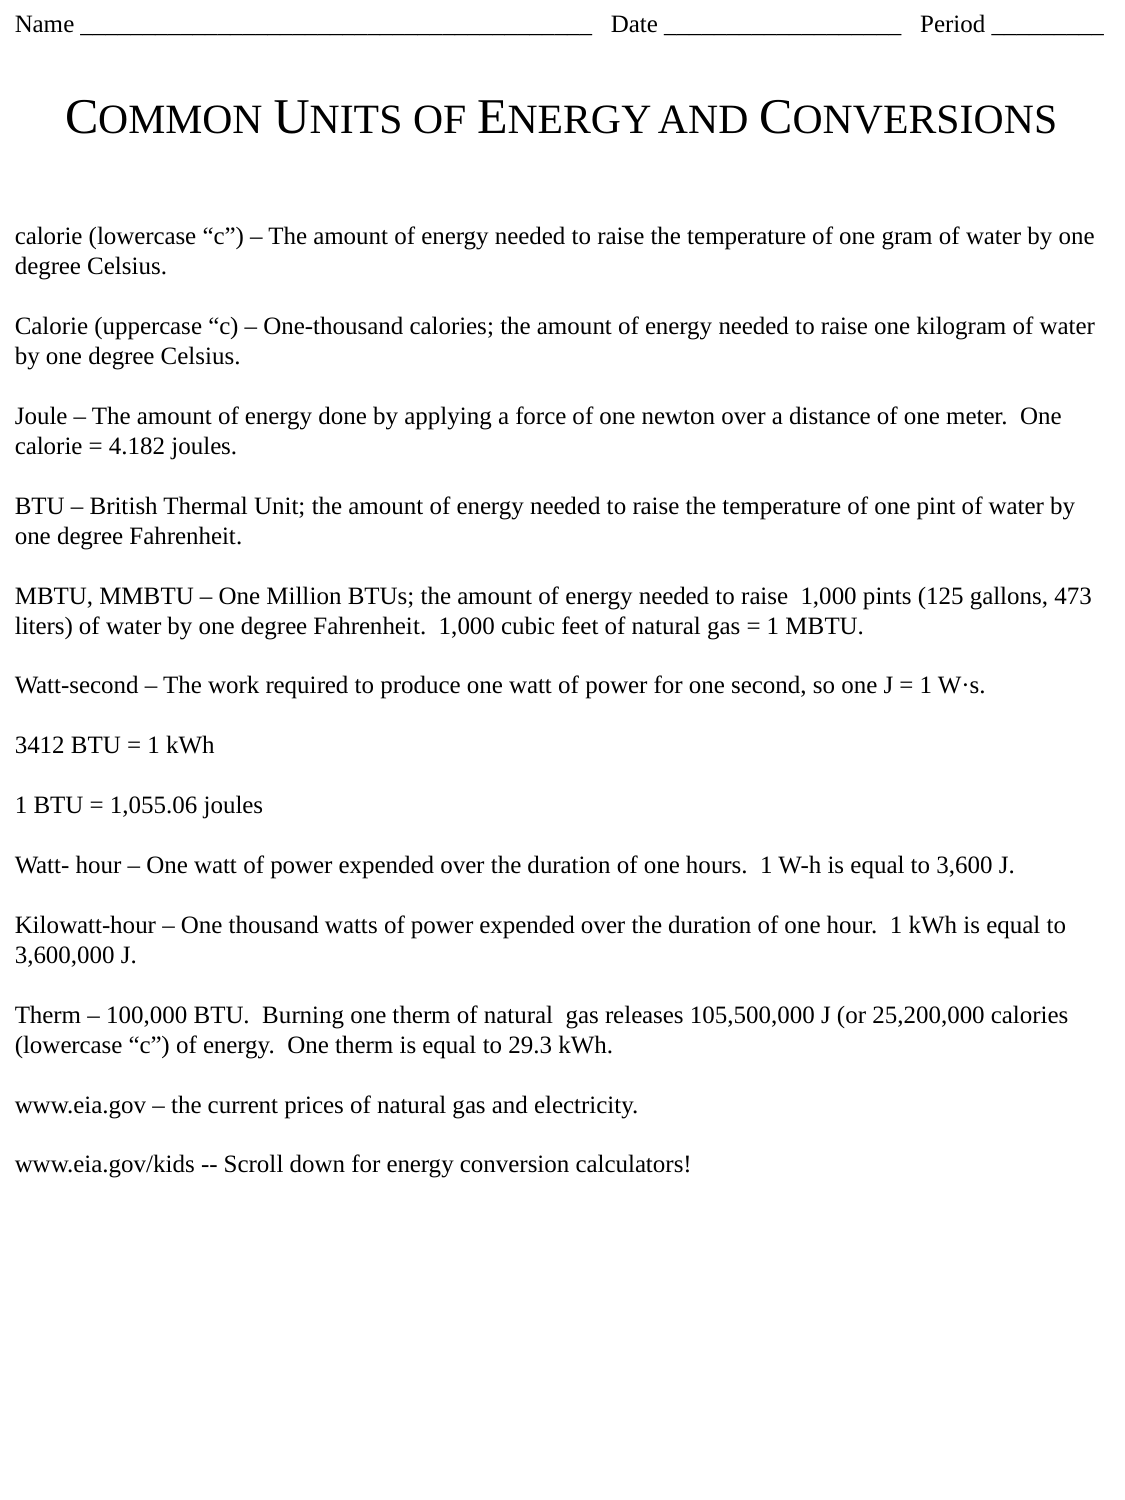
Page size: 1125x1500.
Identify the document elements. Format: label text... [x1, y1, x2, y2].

text_box COMMON UNITS OF ENERGY AND CONVERSIONS [50, 76, 1073, 152]
text_box calorie (lowercase “c”) – The amount of energy needed to raise the temperature of one gram of water by one degree Celsius. Calorie (uppercase “c) – One-thousand calories; the amount of energy needed to raise one kilogram of water by one degree Celsius. Joule – The amount of energy done by applying a force of one newton over a distance of one meter. One calorie = 4.182 joules. BTU – British Thermal Unit; the amount of energy needed to raise the temperature of one pint of water by one degree Fahrenheit. MBTU, MMBTU – One Million BTUs; the amount of energy needed to raise 1,000 pints (125 gallons, 473 liters) of water by one degree Fahrenheit. 1,000 cubic feet of natural gas = 1 MBTU. Watt-second – The work required to produce one watt of power for one second, so one J = 1 W·s. 3412 BTU = 1 kWh 1 BTU = 1,055.06 joules Watt- hour – One watt of power expended over the duration of one hours. 1 W-h is equal to 3,600 J. Kilowatt-hour – One thousand watts of power expended over the duration of one hour. 1 kWh is equal to 3,600,000 J. Therm – 100,000 BTU. Burning one therm of natural gas releases 105,500,000 J (or 25,200,000 calories (lowercase “c”) of energy. One therm is equal to 29.3 kWh. www.eia.gov – the current prices of natural gas and electricity. www.eia.gov/kids -- Scroll down for energy conversion calculators! [0, 212, 1125, 1216]
text_box Name _________________________________________ Date ___________________ Period _________ [0, 0, 1125, 45]
